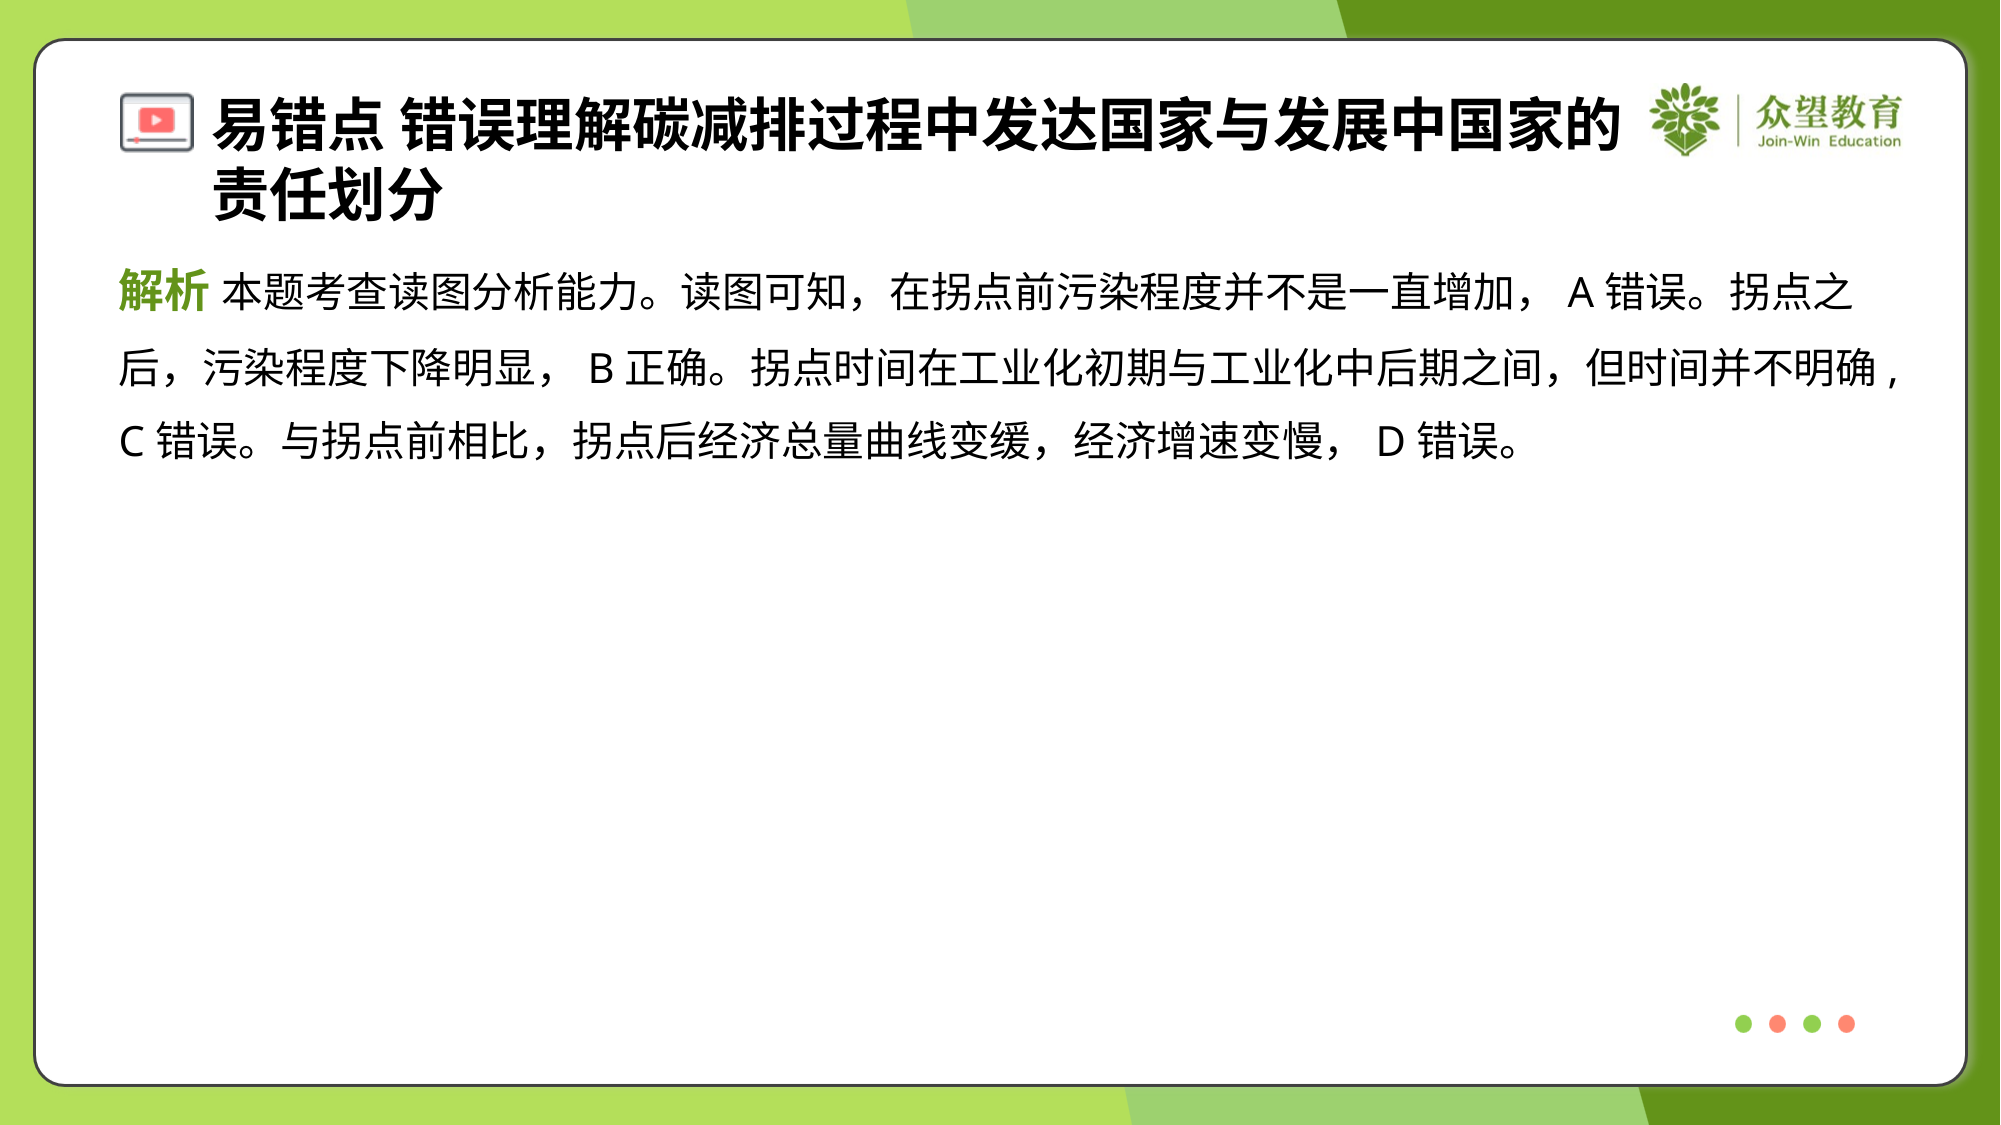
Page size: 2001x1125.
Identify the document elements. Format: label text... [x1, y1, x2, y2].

text_box 解析 本题考查读图分析能力。读图可知，在拐点前污染程度并不是一直增加，A错误。拐点之 后，污染程度下降明显，B正确。拐点时间在工业化初期与工业化中后期之间，但时间并不明确, C错误。与拐点前相比，拐点后经济总量曲线变缓，经济增速变慢，D错误。 [118, 239, 1883, 458]
picture [0, 0, 2000, 1125]
